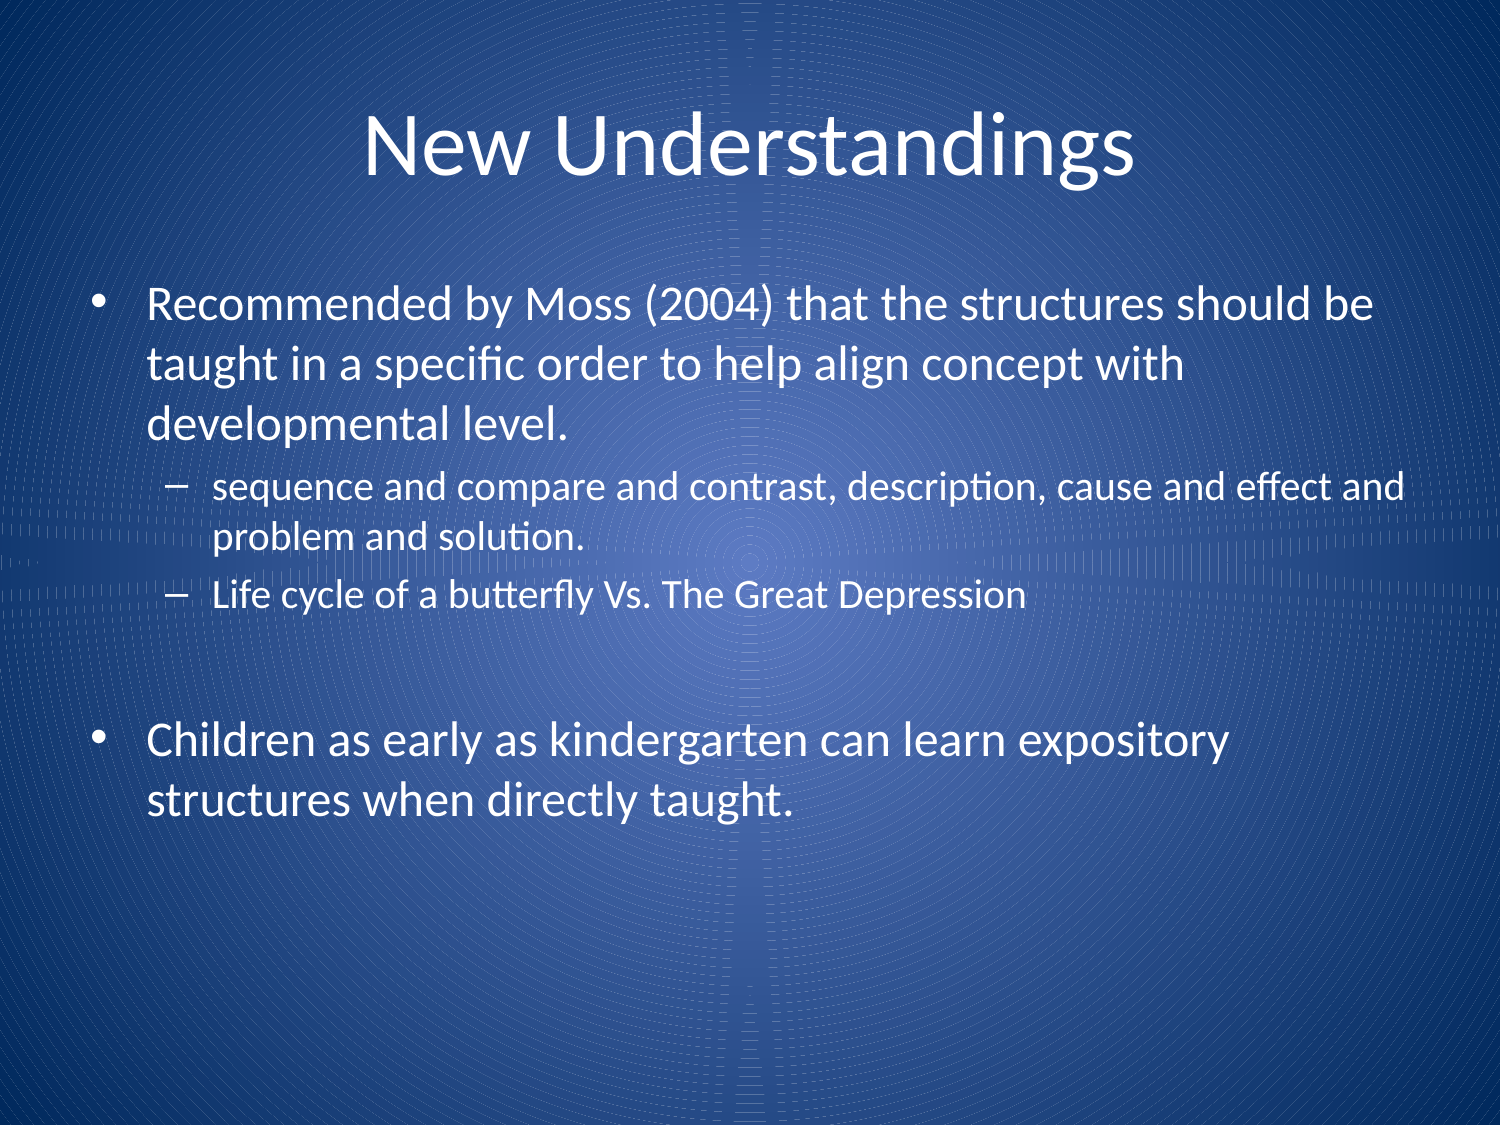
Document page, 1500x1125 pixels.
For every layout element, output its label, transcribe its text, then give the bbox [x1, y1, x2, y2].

title New Understandings [75, 45, 1425, 233]
list Recommended by Moss (2004) that the structures should be taught in a specific order to help align concept with developmental level. sequence and compare and contrast, description, cause and effect and problem and solution. Life cycle of a butterfly Vs. The Great Depression Children as early as kindergarten can learn expository structures when directly taught. [75, 262, 1425, 1005]
